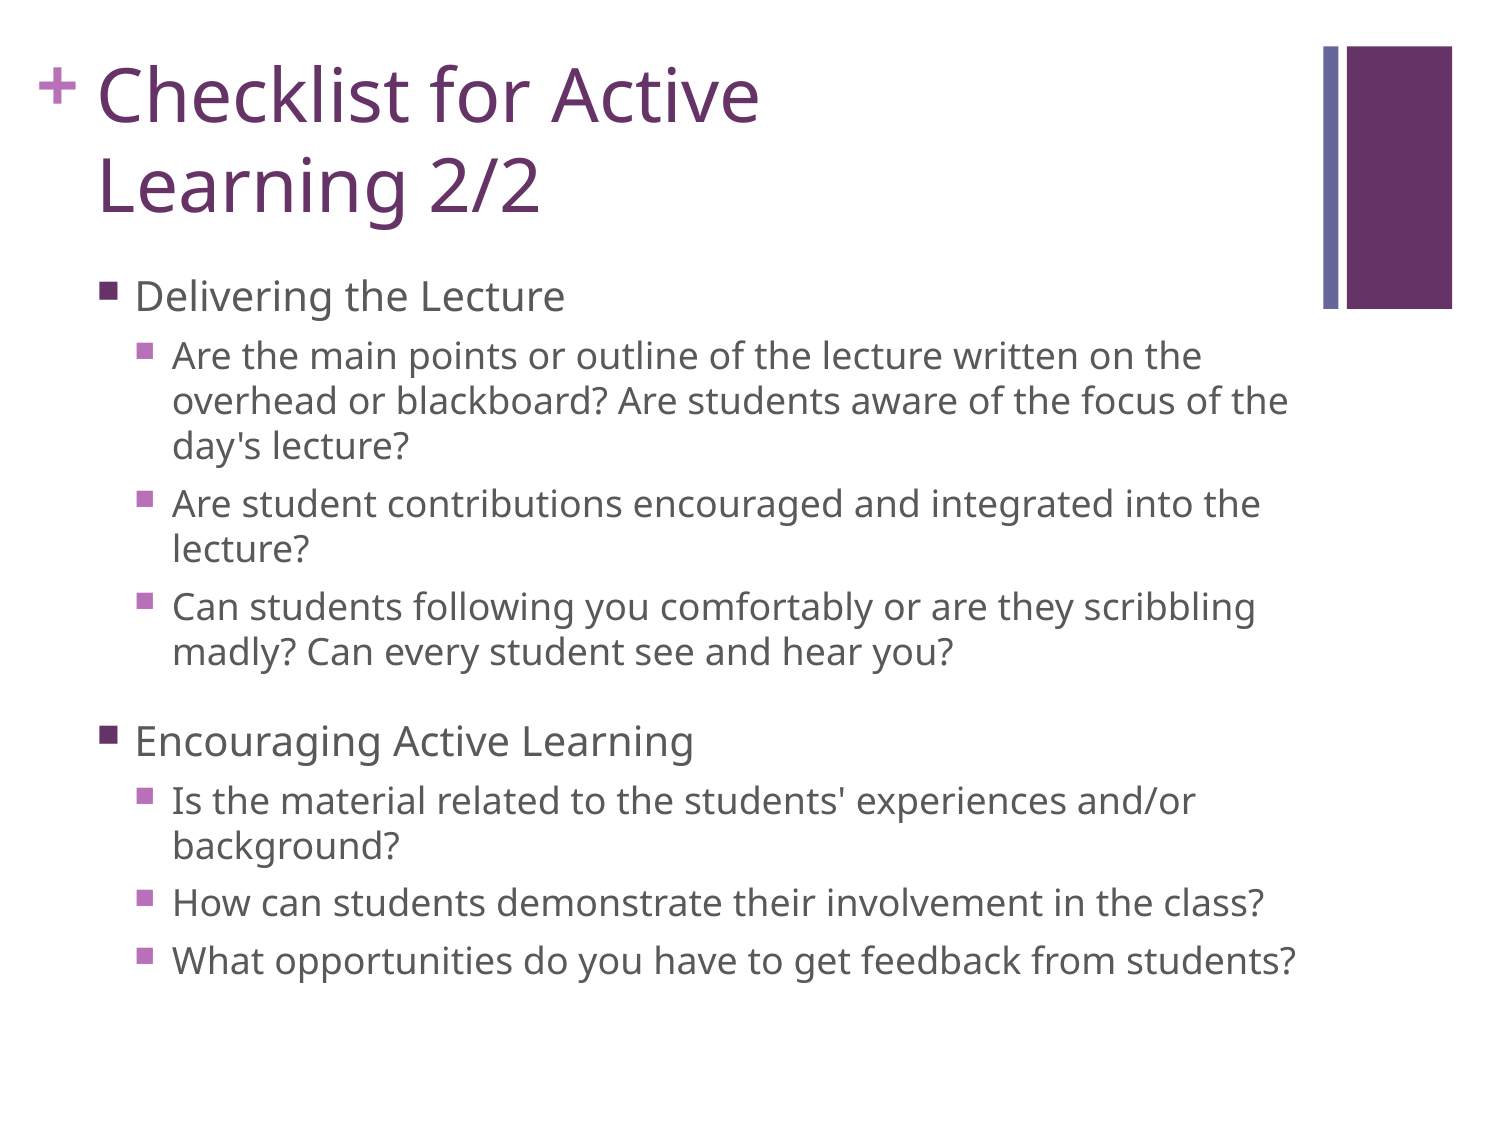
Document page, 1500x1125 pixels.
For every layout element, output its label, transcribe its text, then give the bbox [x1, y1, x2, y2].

title Checklist for Active Learning 2/2 [81, 39, 1322, 262]
list Delivering the Lecture Are the main points or outline of the lecture written on the overhead or blackboard? Are students aware of the focus of the day's lecture? Are student contributions encouraged and integrated into the lecture? Can students following you comfortably or are they scribbling madly? Can every student see and hear you? Encouraging Active Learning Is the material related to the students' experiences and/or background? How can students demonstrate their involvement in the class? What opportunities do you have to get feedback from students? [81, 262, 1322, 1063]
